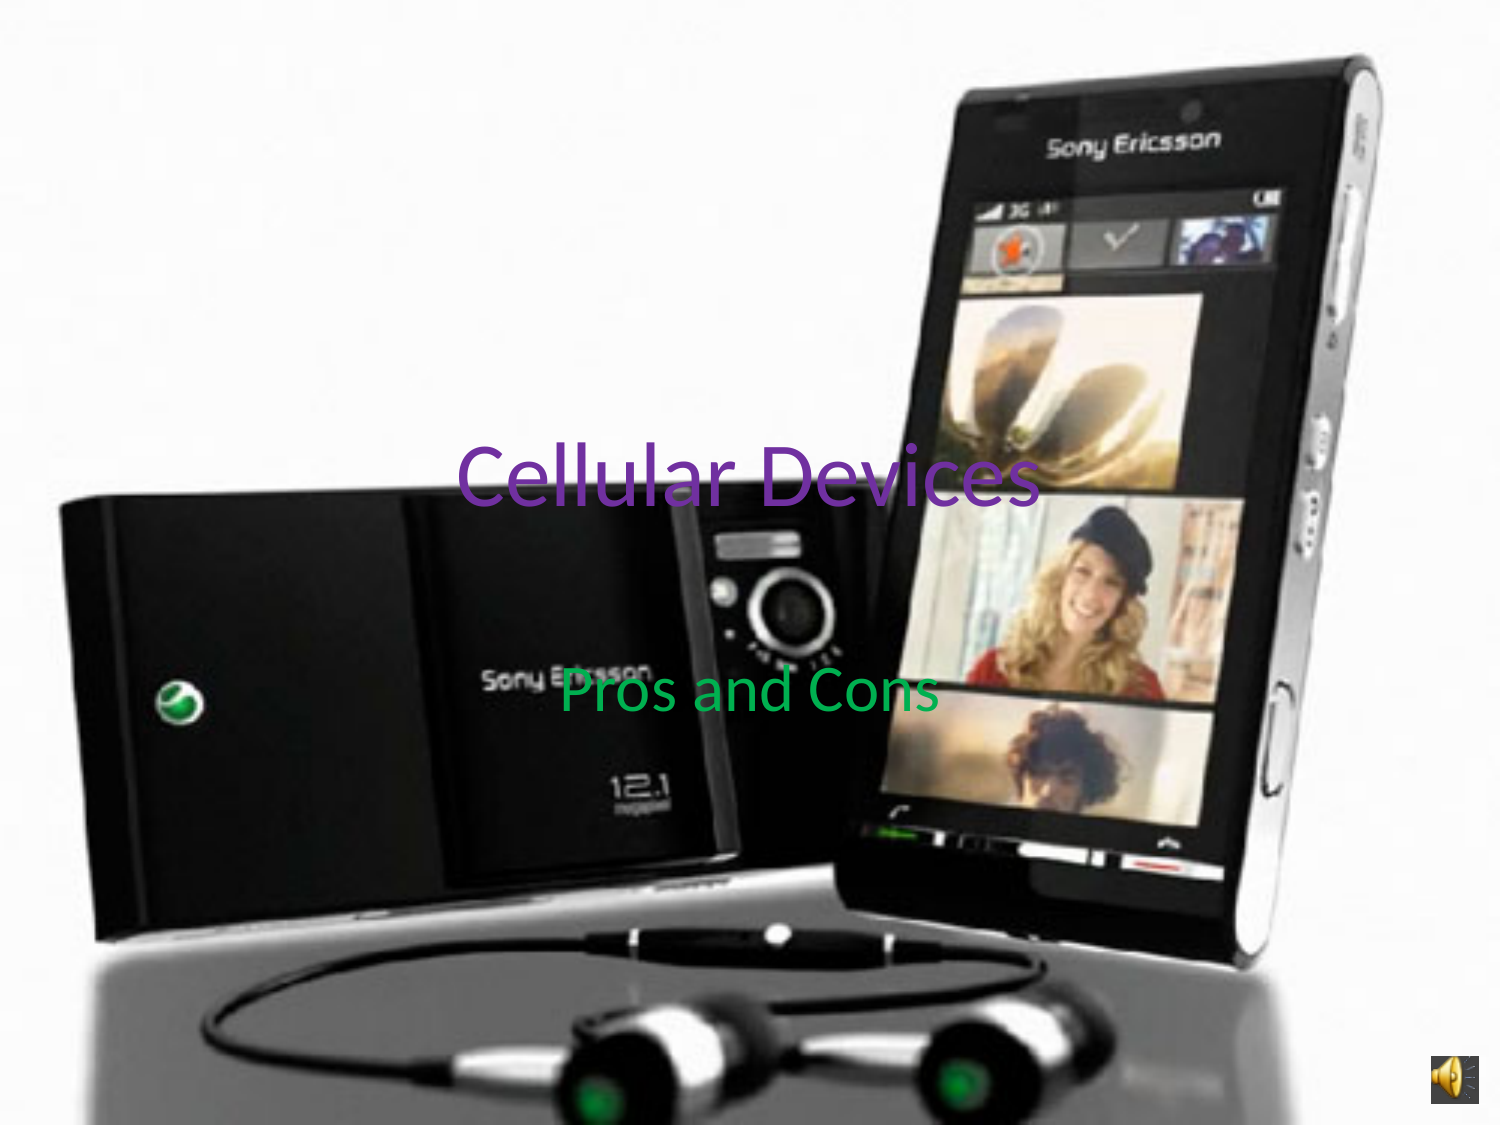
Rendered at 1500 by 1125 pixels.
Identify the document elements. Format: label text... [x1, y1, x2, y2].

picture [0, 0, 1500, 1125]
subtitle Pros and Cons [225, 637, 1275, 925]
title Cellular Devices [112, 349, 1388, 591]
